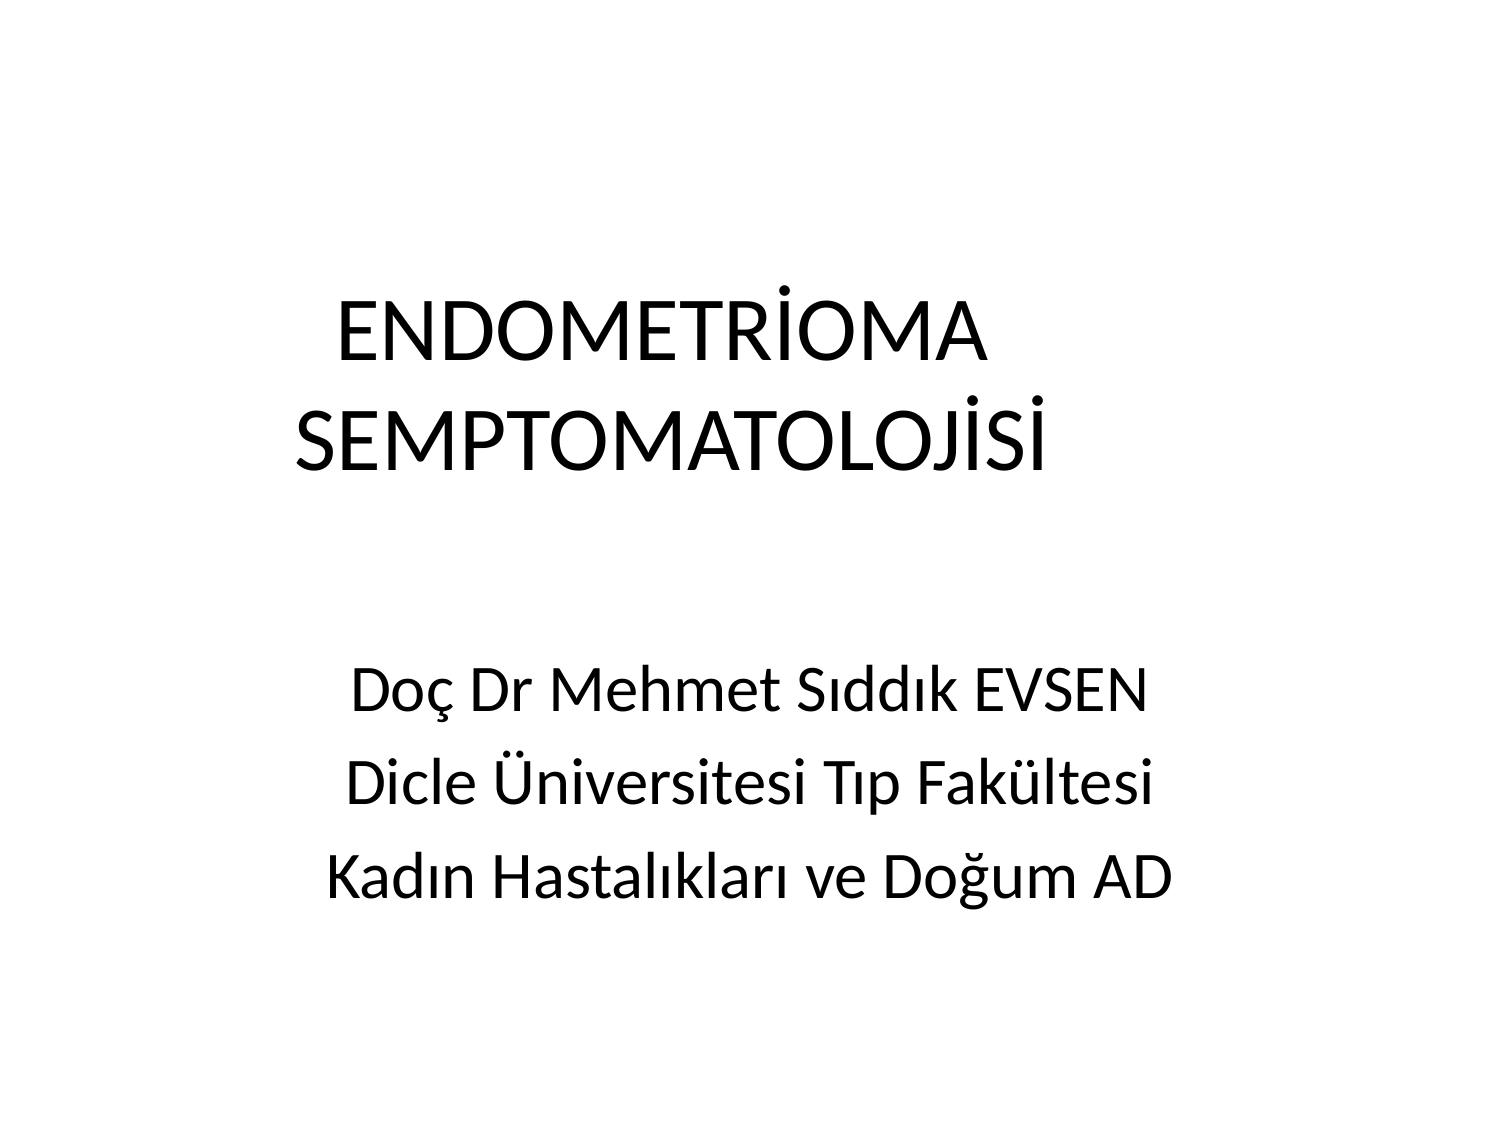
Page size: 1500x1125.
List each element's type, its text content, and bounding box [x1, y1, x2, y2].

subtitle Doç Dr Mehmet Sıddık EVSEN Dicle Üniversitesi Tıp Fakültesi Kadın Hastalıkları ve Doğum AD [225, 637, 1275, 925]
title ENDOMETRİOMA SEMPTOMATOLOJİSİ [35, 257, 1311, 499]
